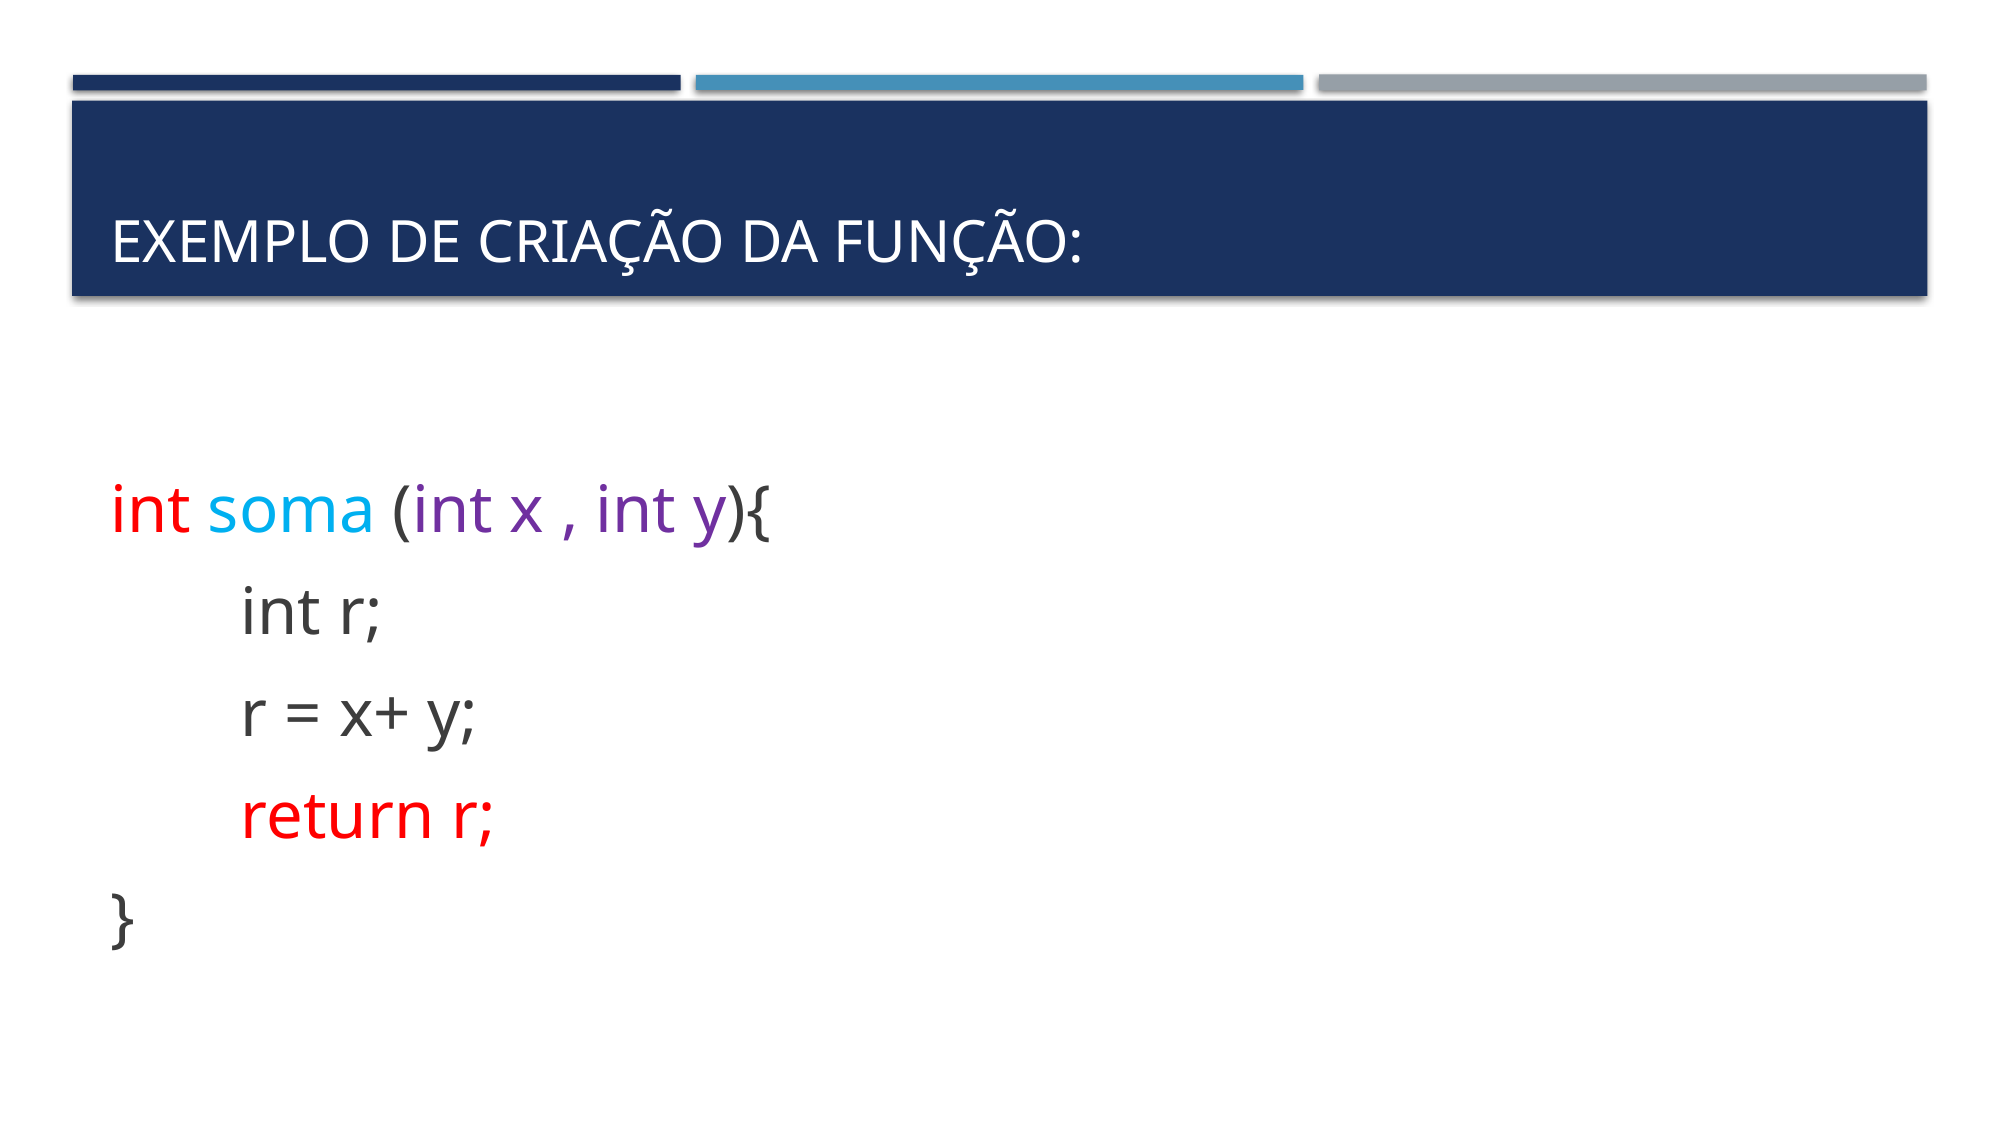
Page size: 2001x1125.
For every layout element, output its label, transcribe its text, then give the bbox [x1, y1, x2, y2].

list int soma (int x , int y){ int r; r = x+ y; return r; } [95, 357, 1905, 962]
title Exemplo de criação da função: [95, 115, 1905, 282]
